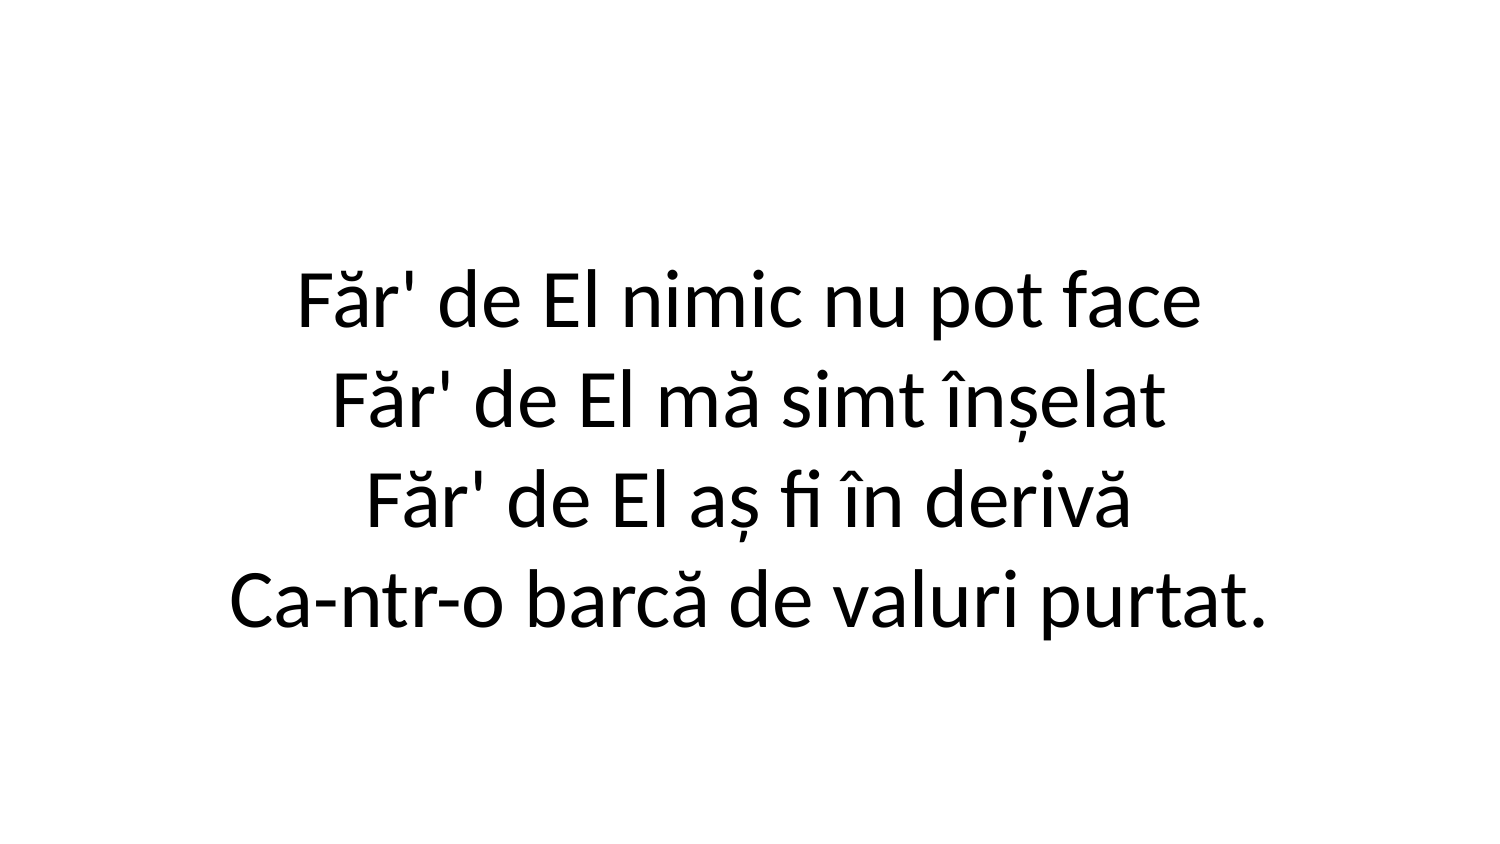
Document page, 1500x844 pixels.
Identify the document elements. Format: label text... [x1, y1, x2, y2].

text_box Făr' de El nimic nu pot face Făr' de El mă simt înșelat Făr' de El aș fi în derivă Ca-ntr-o barcă de valuri purtat. [214, 192, 1286, 652]
